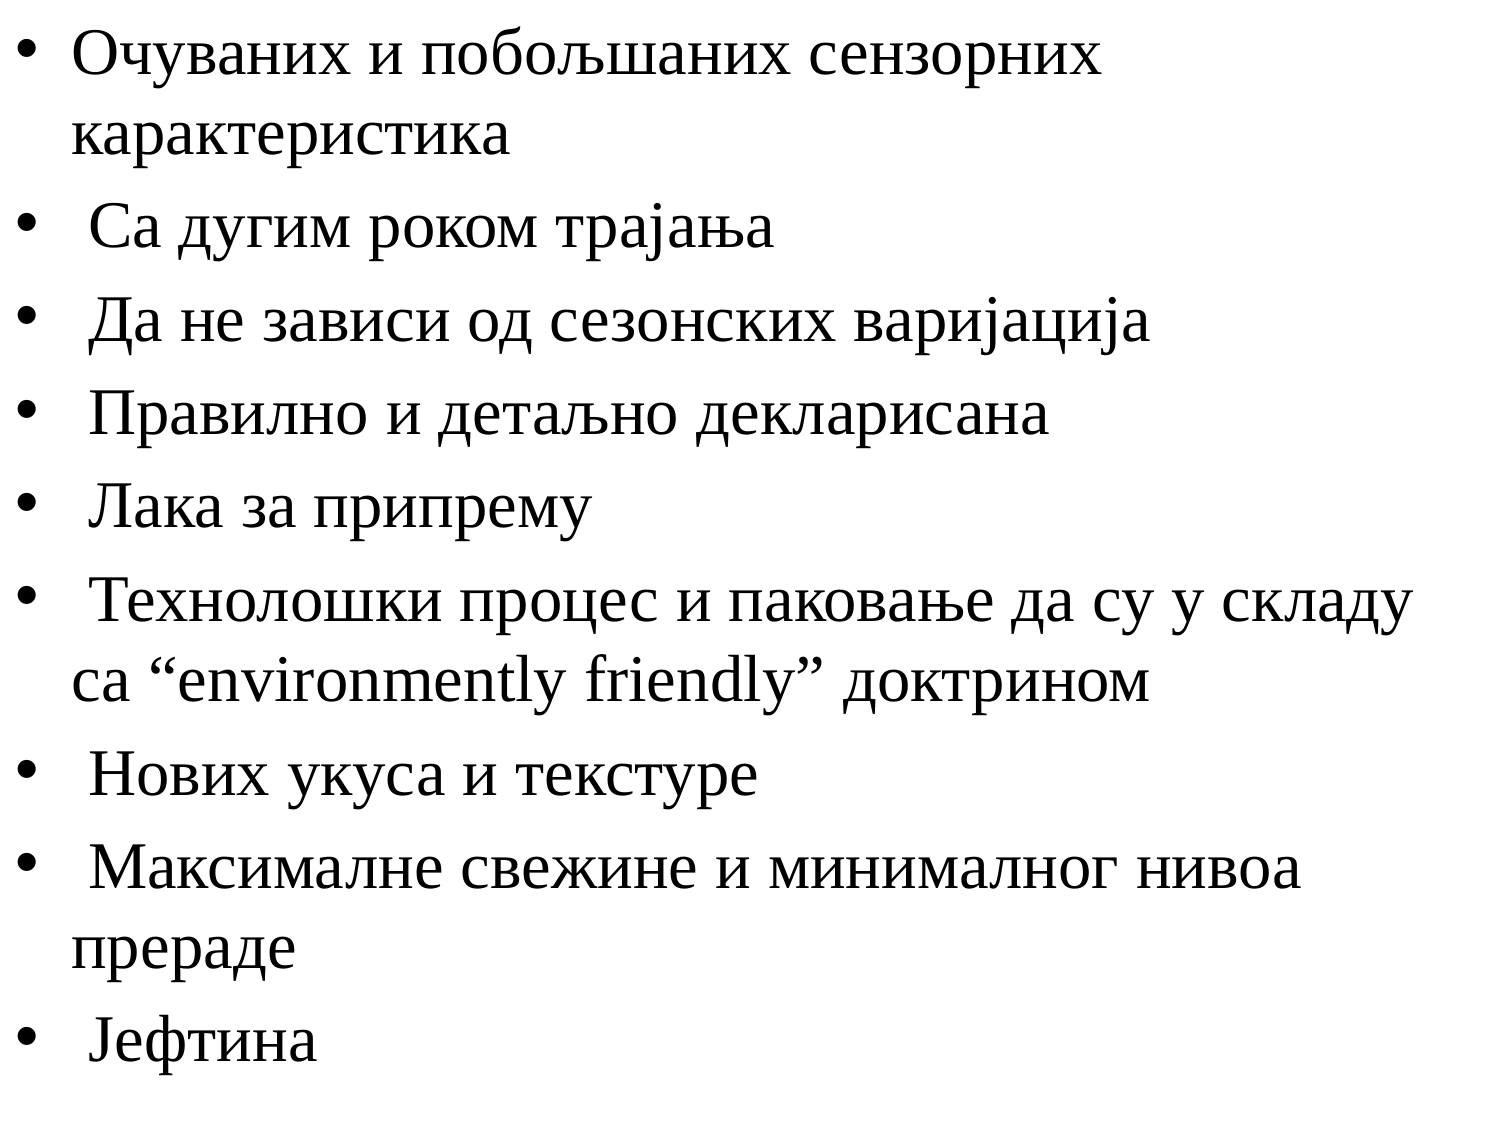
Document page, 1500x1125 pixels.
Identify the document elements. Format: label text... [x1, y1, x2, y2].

list Очуваних и побољшаних сензорних карактеристика Са дугим роком трајања Да не зависи од сезонских варијација Правилно и детаљно декларисана Лака за припрему Технолошки процес и паковање да су у складу са “environmently friendly” доктрином Нових укуса и текстуре Максималне свежине и минималног нивоа прераде Јефтина [0, 0, 1500, 1125]
